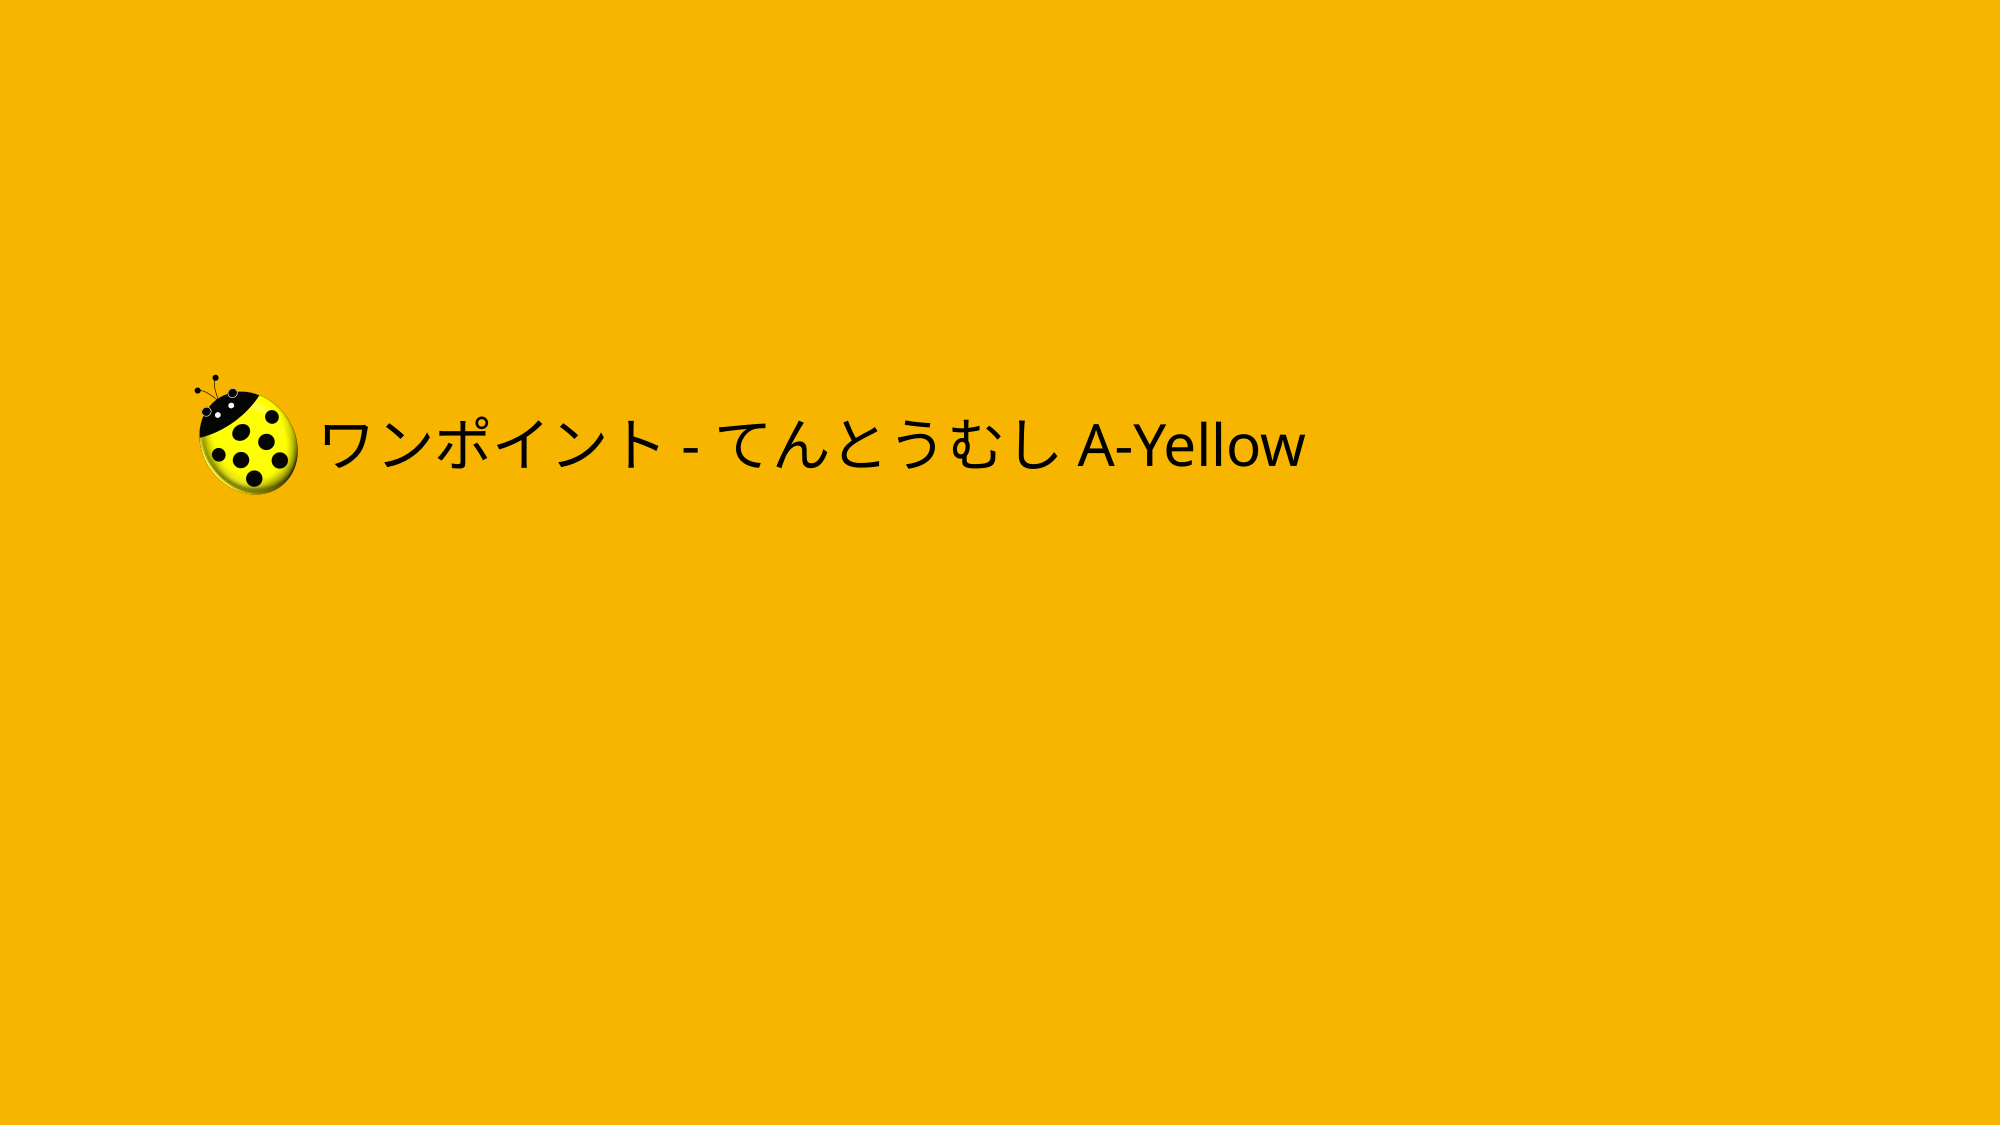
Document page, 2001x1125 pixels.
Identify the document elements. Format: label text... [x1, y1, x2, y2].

picture [179, 372, 318, 514]
text_box ワンポイント-てんとうむしA-Yellow [318, 384, 1353, 502]
